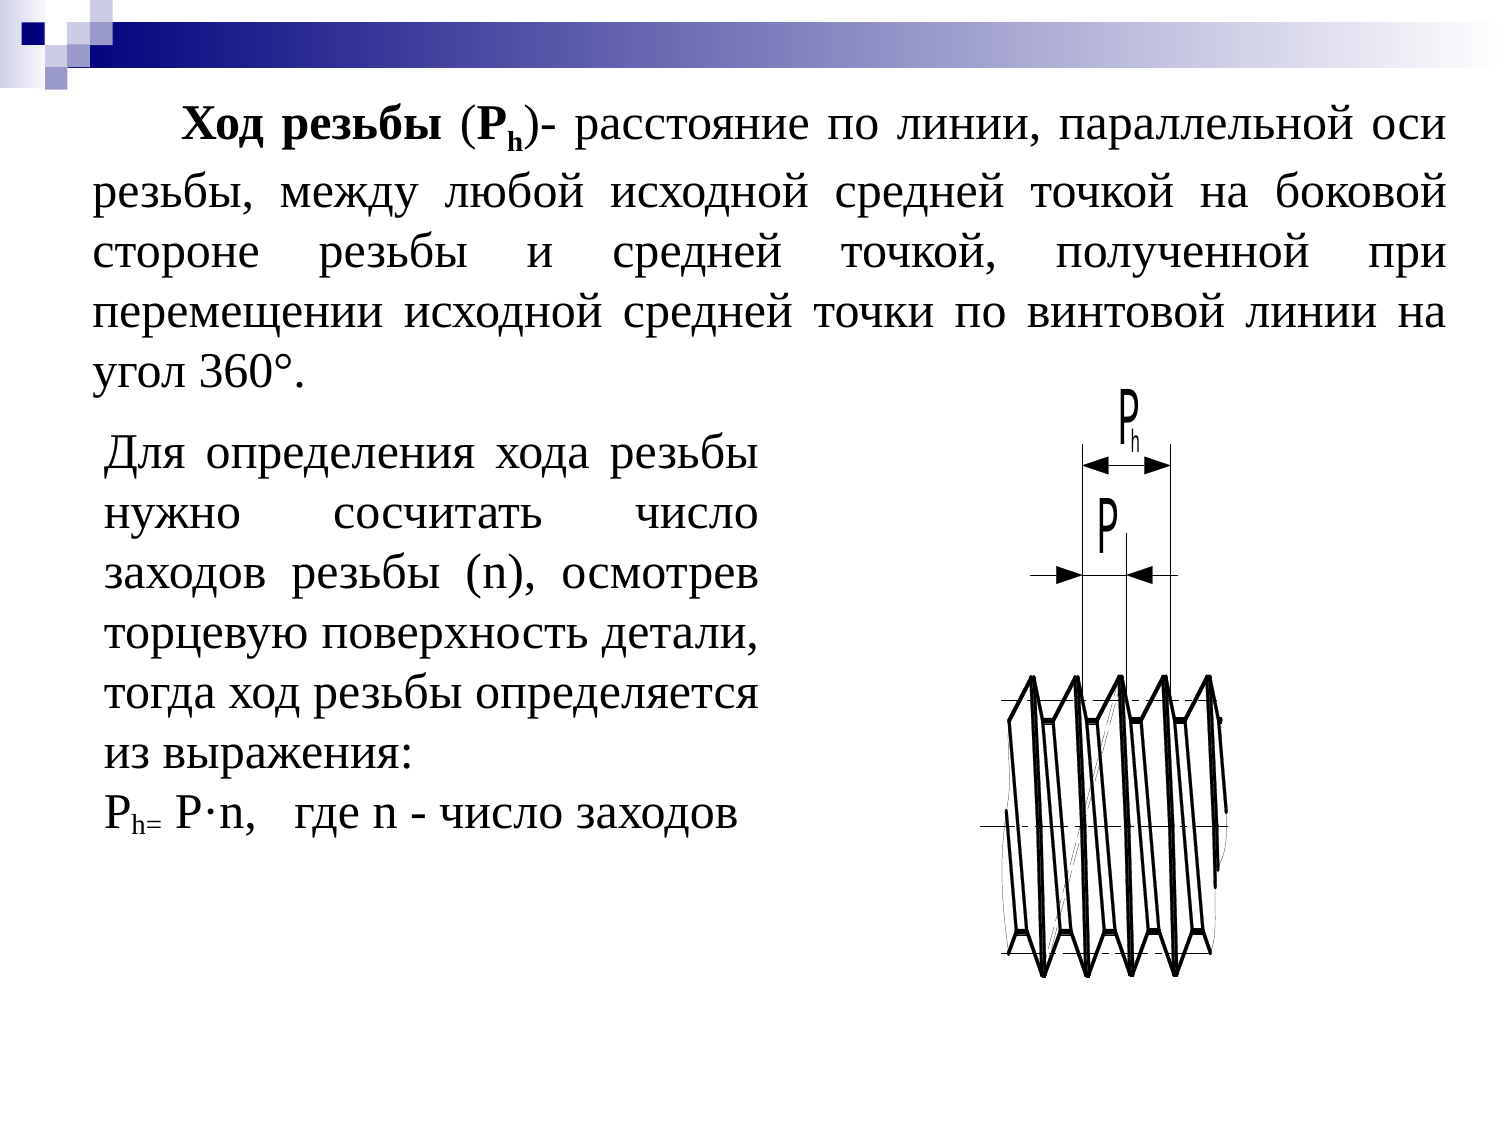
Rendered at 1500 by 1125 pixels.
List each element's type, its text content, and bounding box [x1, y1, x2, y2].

text_box Ход резьбы (Ph)- расстояние по линии, параллельной оси резьбы, между любой исходной средней точкой на боковой стороне резьбы и средней точкой, полученной при перемещении исходной средней точки по винтовой линии на угол 360°. [77, 81, 1463, 405]
text_box Для определения хода резьбы нужно сосчитать число заходов резьбы (n), осмотрев торцевую поверхность детали, тогда ход резьбы определяется из выражения: Ph= Р·n, где n - число заходов [88, 411, 774, 911]
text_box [876, 367, 1339, 1015]
